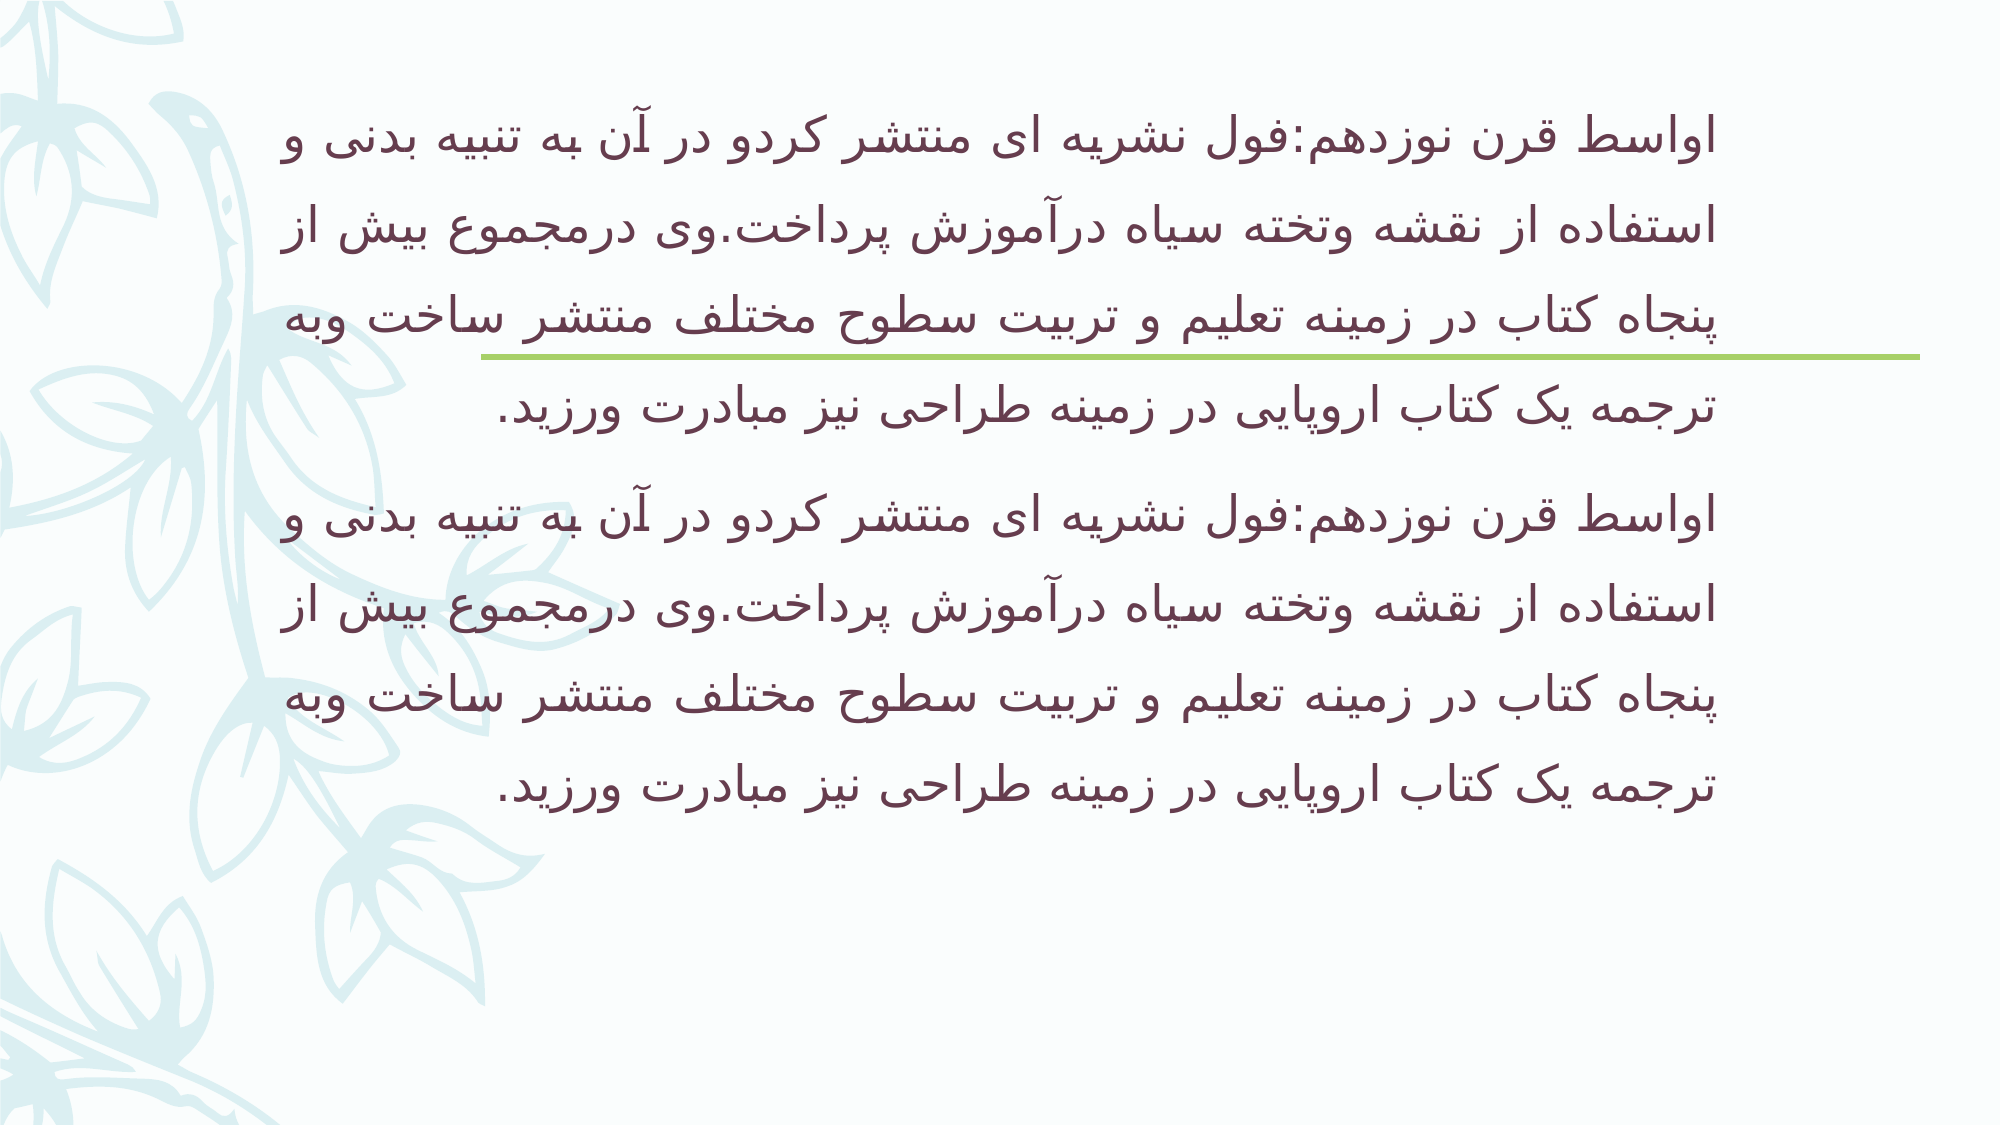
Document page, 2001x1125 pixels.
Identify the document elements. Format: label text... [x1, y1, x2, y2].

list اواسط قرن نوزدهم:فول نشریه ای منتشر کردو در آن به تنبیه بدنی و استفاده از نقشه وتخته سیاه درآموزش پرداخت.وی درمجموع بیش از پنجاه کتاب در زمینه تعلیم و تربیت سطوح مختلف منتشر ساخت وبه ترجمه یک کتاب اروپایی در زمینه طراحی نیز مبادرت ورزید. اواسط قرن نوزدهم:فول نشریه ای منتشر کردو در آن به تنبیه بدنی و استفاده از نقشه وتخته سیاه درآموزش پرداخت.وی درمجموع بیش از پنجاه کتاب در زمینه تعلیم و تربیت سطوح مختلف منتشر ساخت وبه ترجمه یک کتاب اروپایی در زمینه طراحی نیز مبادرت ورزید. [266, 64, 1734, 961]
